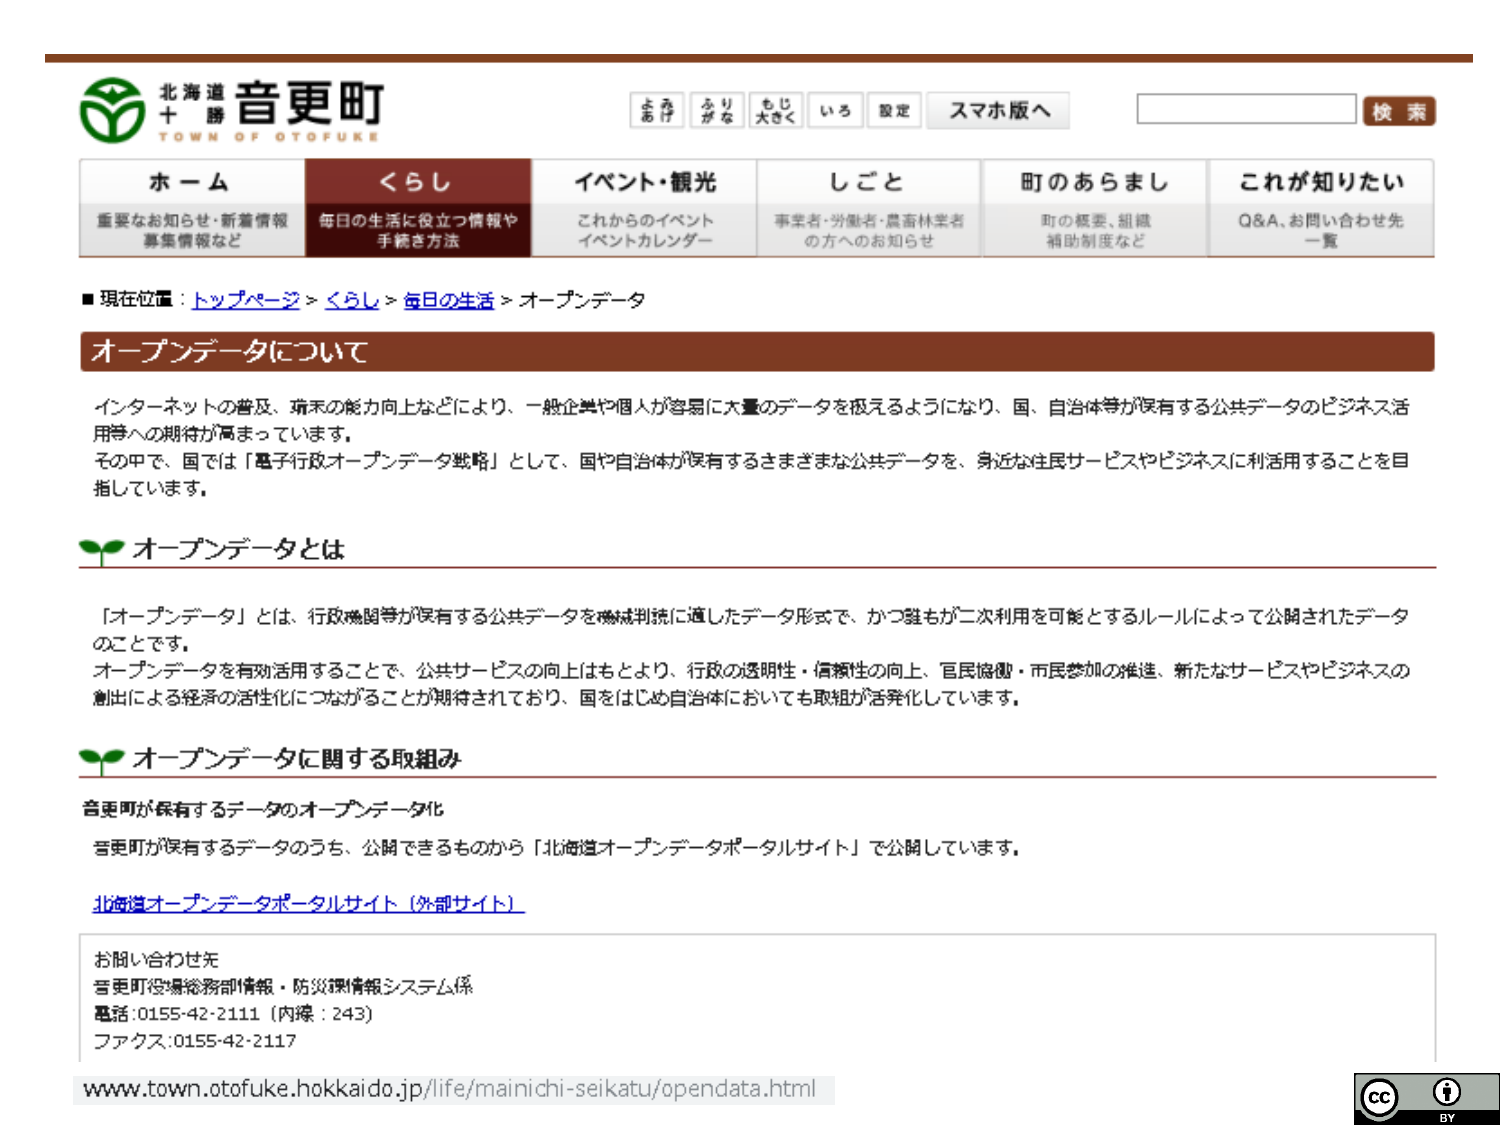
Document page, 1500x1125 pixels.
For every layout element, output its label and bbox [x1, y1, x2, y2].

picture [73, 1076, 835, 1105]
picture [1354, 1073, 1500, 1125]
picture [45, 54, 1473, 1062]
